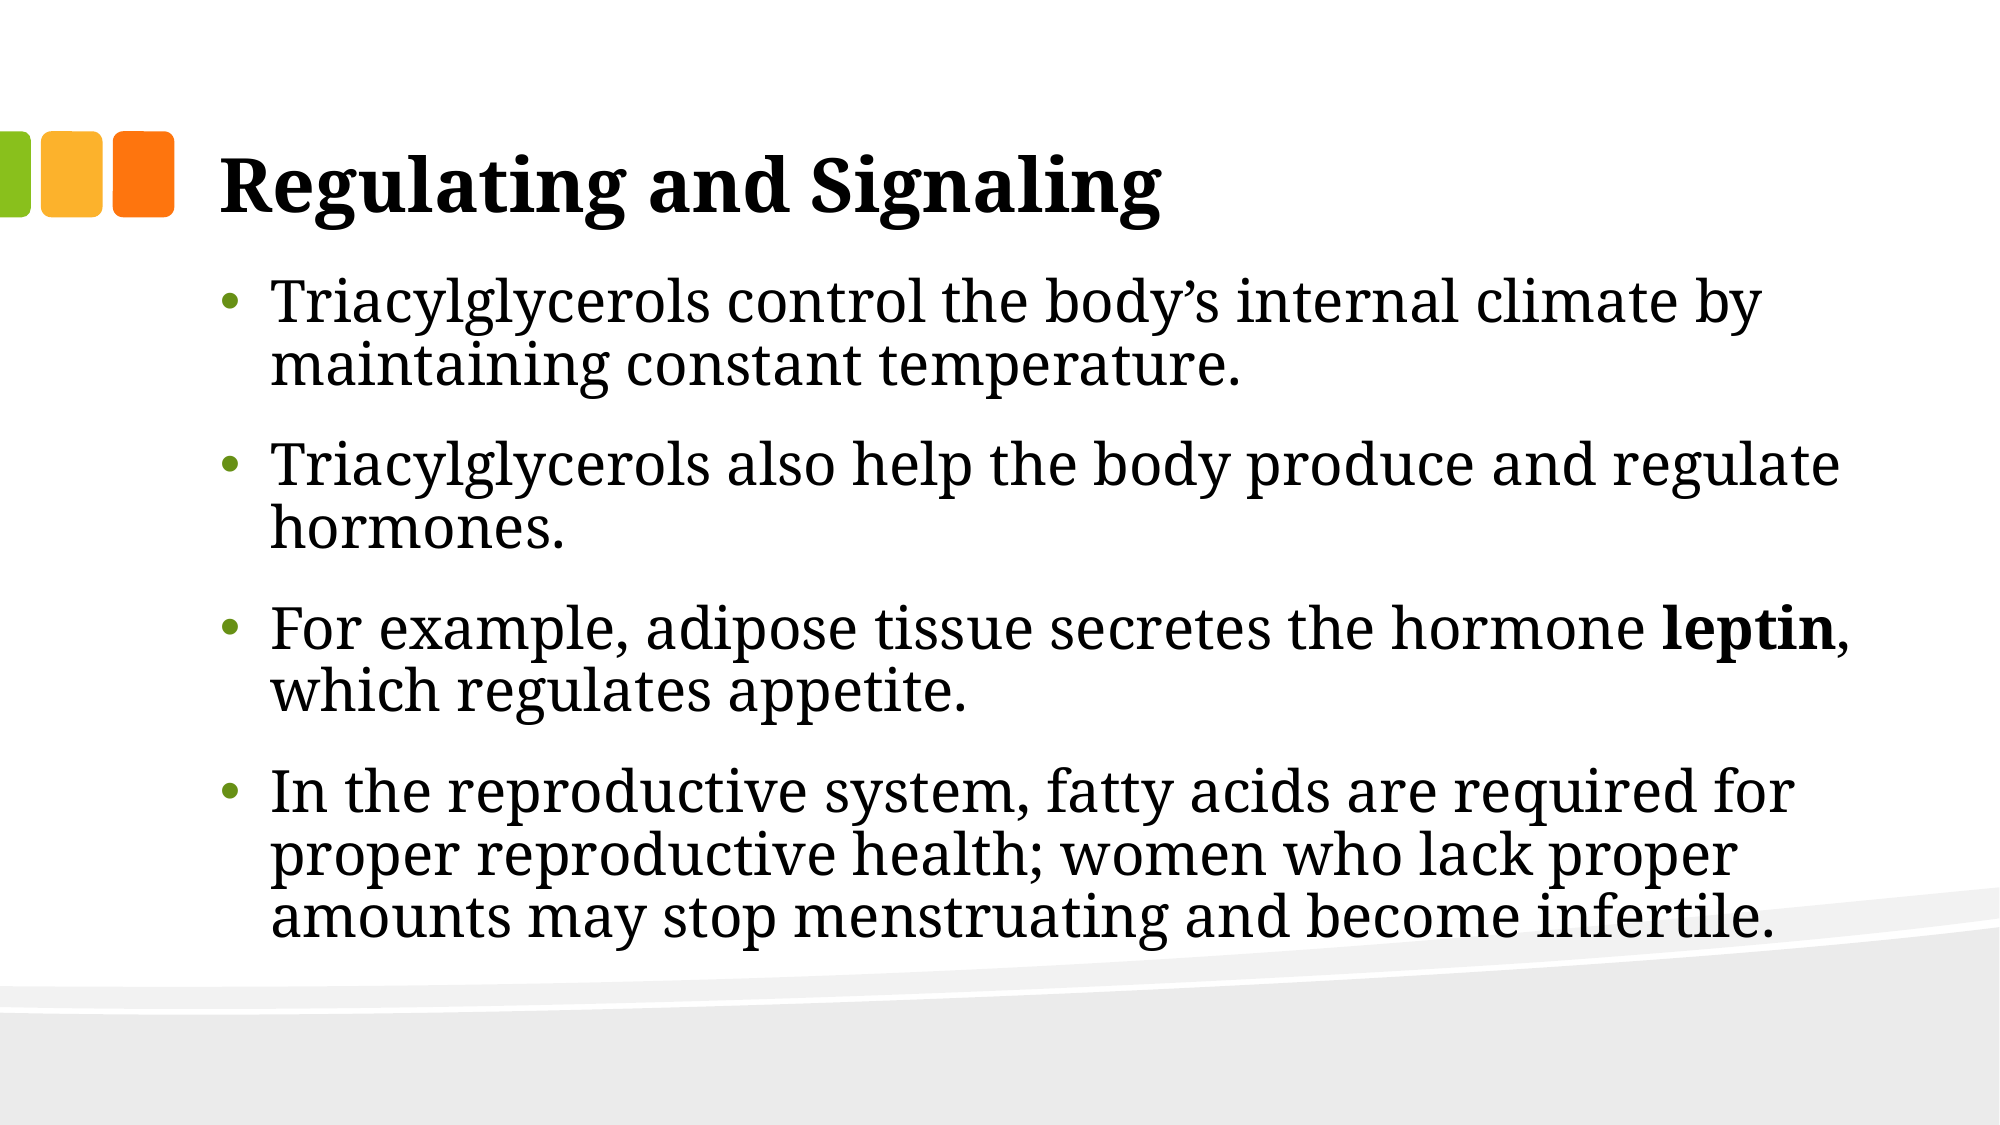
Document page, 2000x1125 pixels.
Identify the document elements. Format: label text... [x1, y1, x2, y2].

list Triacylglycerols control the body’s internal climate by maintaining constant temperature. Triacylglycerols also help the body produce and regulate hormones. For example, adipose tissue secretes the hormone leptin, which regulates appetite. In the reproductive system, fatty acids are required for proper reproductive health; women who lack proper amounts may stop menstruating and become infertile. [199, 262, 1950, 1013]
title Regulating and Signaling [199, 24, 1800, 238]
